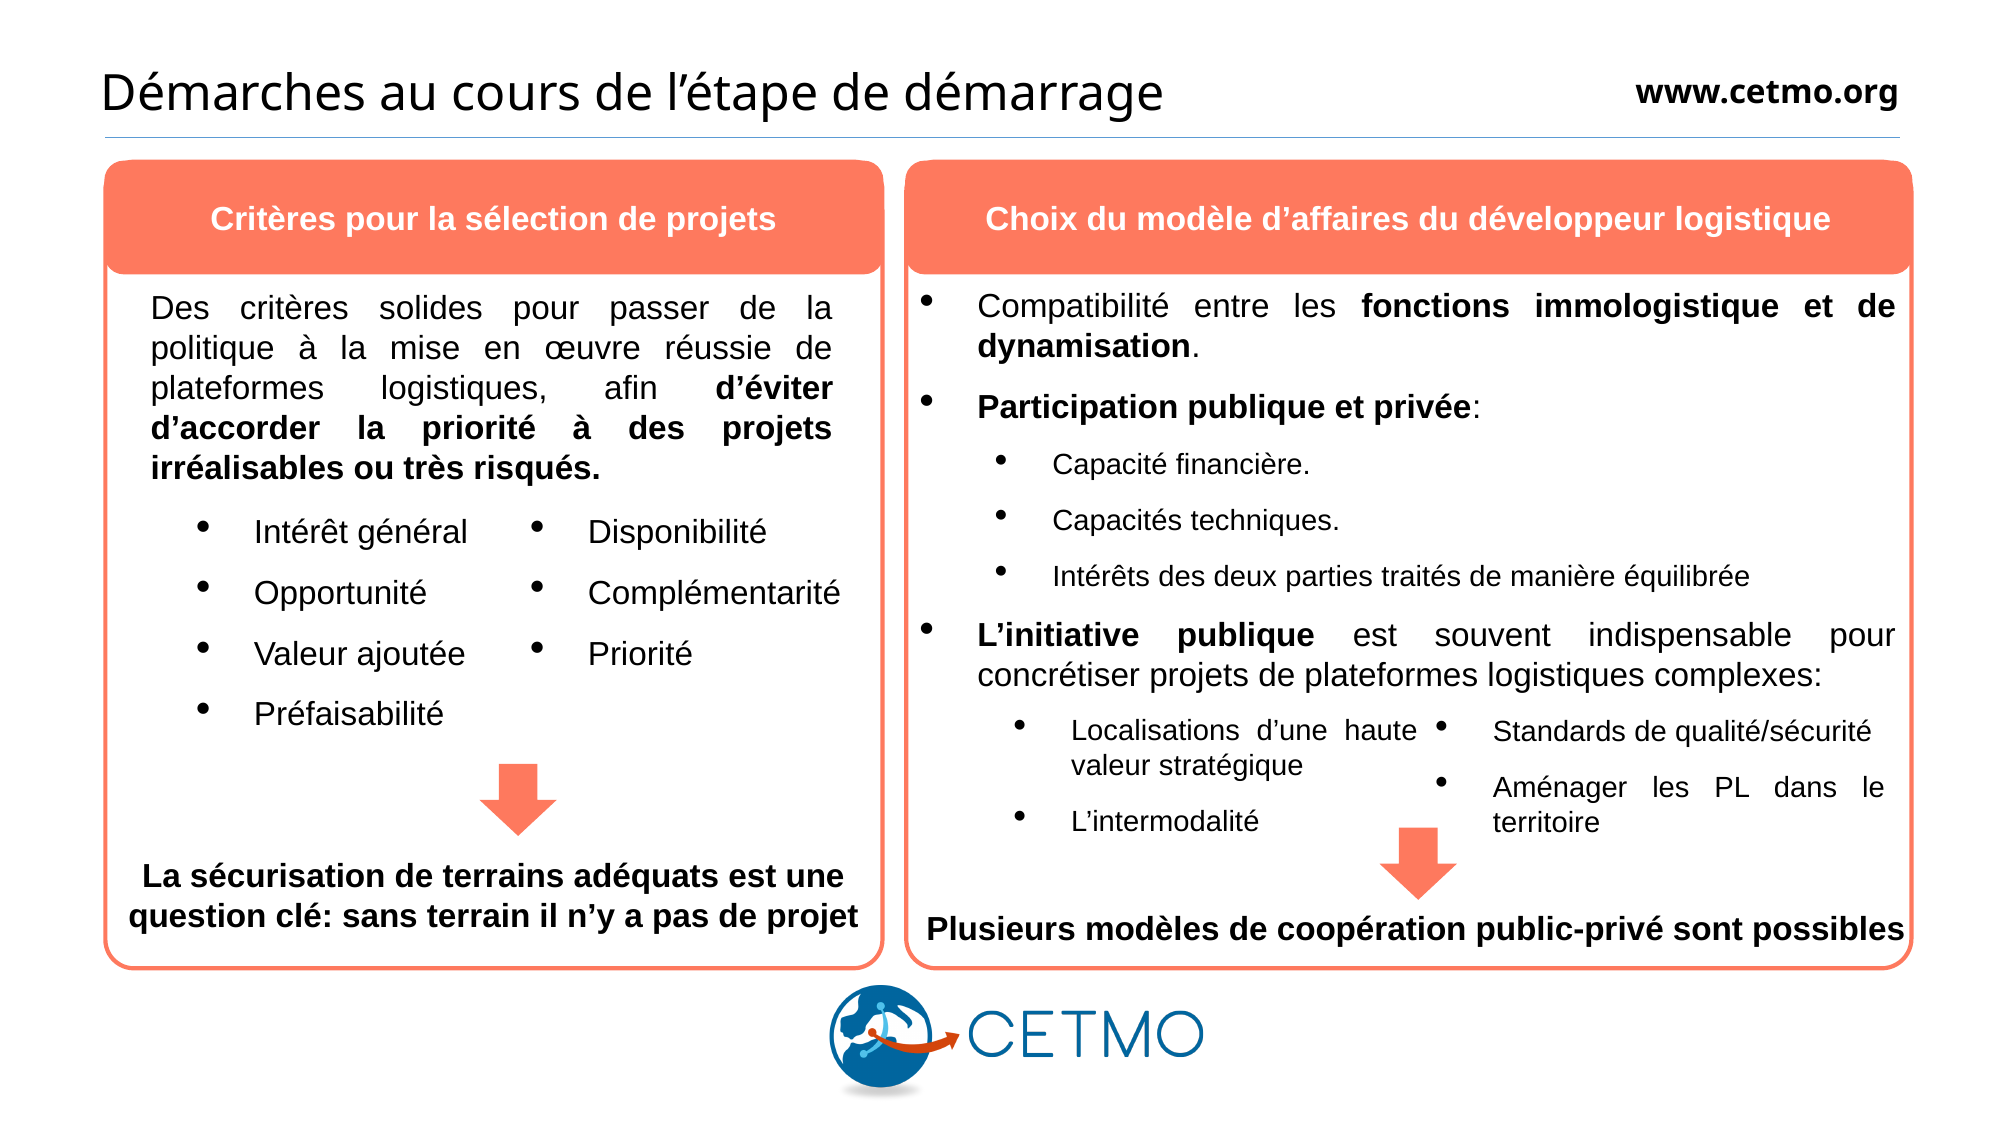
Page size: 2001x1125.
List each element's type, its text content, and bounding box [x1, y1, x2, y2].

text_box Compatibilité entre les fonctions immologistique et de dynamisation. Participation publique et privée: Capacité financière. Capacités techniques. Intérêts des deux parties traités de manière équilibrée L’initiative publique est souvent indispensable pour concrétiser projets de plateformes logistiques complexes: [906, 276, 1912, 700]
text_box Intérêt général Opportunité Valeur ajoutée Préfaisabilité [183, 502, 517, 740]
text_box Des critères solides pour passer de la politique à la mise en œuvre réussie de plateformes logistiques, afin d’éviter d’accorder la priorité à des projets irréalisables ou très risqués. [135, 278, 849, 494]
text_box [104, 259, 884, 970]
text_box Choix du modèle d’affaires du développeur logistique [906, 189, 1912, 245]
text_box [104, 160, 884, 275]
text_box Standards de qualité/sécurité Aménager les PL dans le territoire [1346, 705, 1900, 846]
text_box Localisations d’une haute valeur stratégique L’intermodalité [924, 703, 1433, 845]
text_box [476, 762, 560, 838]
text_box La sécurisation de terrains adéquats est une question clé: sans terrain il n’y a pas de projet [105, 846, 883, 942]
text_box [910, 955, 1908, 970]
text_box Critères pour la sélection de projets [105, 189, 883, 245]
text_box [1376, 826, 1460, 902]
text_box Plusieurs modèles de coopération public-privé sont possibles [906, 899, 1927, 955]
picture [814, 968, 1220, 1110]
text_box [905, 160, 1913, 275]
text_box [905, 259, 1913, 946]
text_box www.cetmo.org [1594, 0, 1915, 119]
text_box Disponibilité Complémentarité Priorité [516, 502, 883, 679]
title Démarches au cours de l’étape de démarrage [85, 0, 1557, 129]
